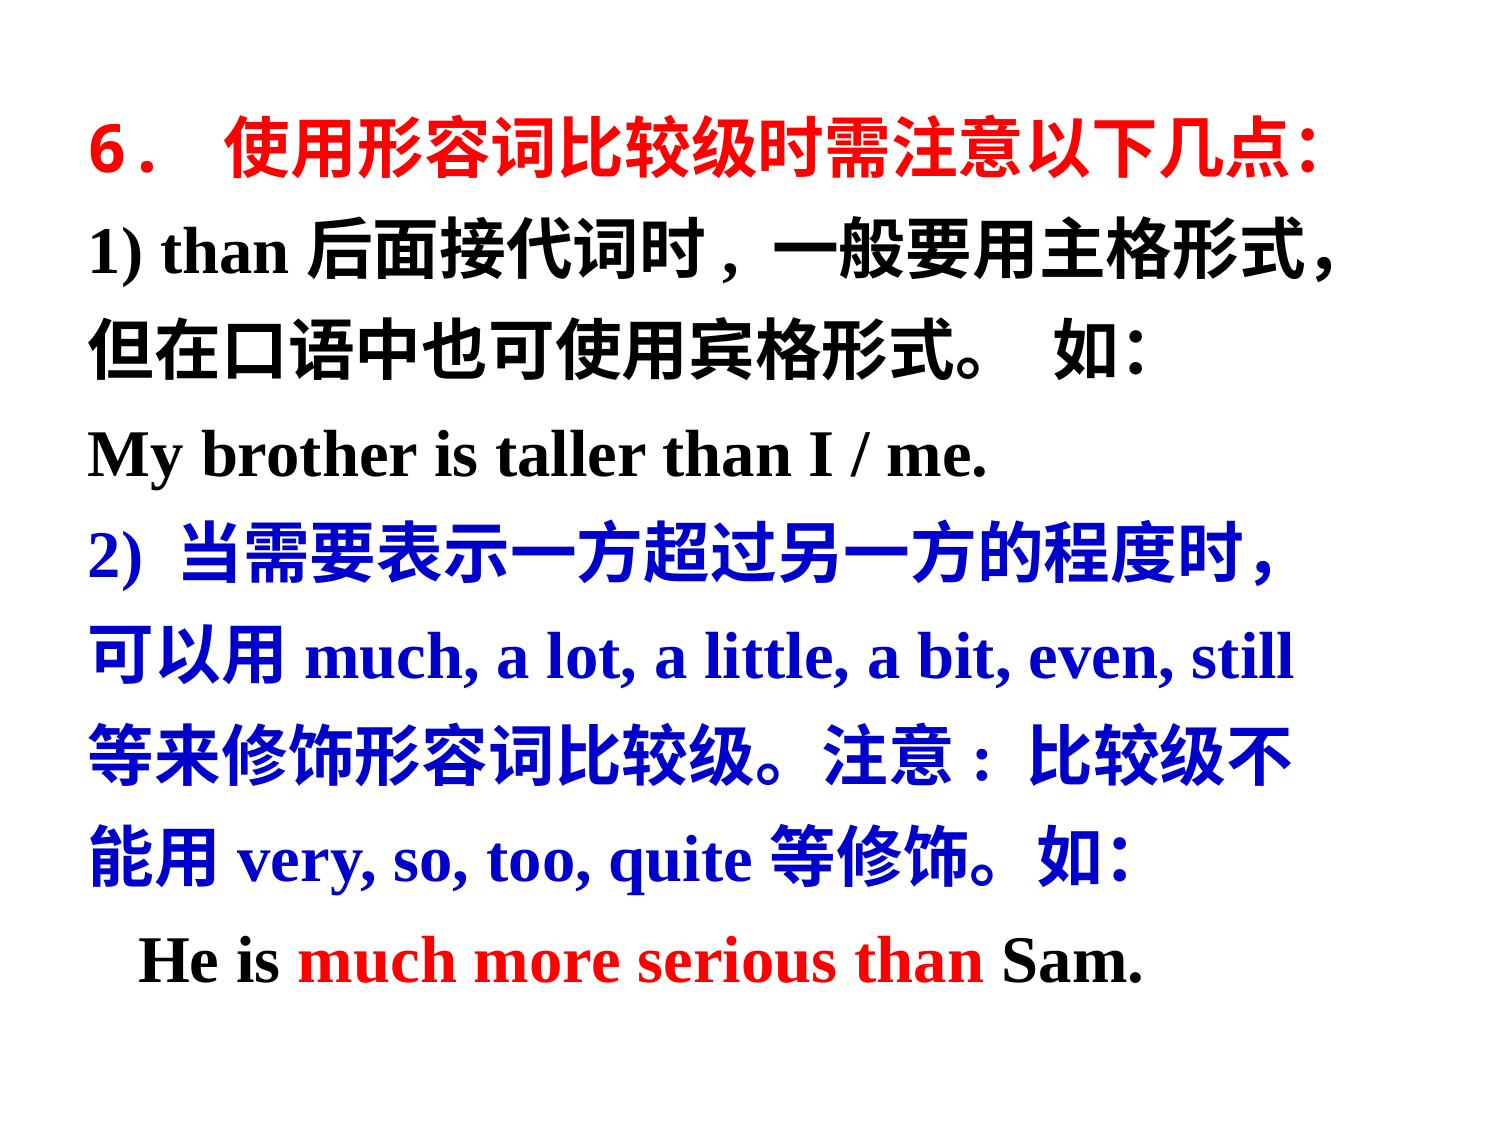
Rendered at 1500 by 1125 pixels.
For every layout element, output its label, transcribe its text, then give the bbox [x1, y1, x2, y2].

list 6. 使用形容词比较级时需注意以下几点： 1) than后面接代词时, 一般要用主格形式， 但在口语中也可使用宾格形式。 如： My brother is taller than I / me. 2) 当需要表示一方超过另一方的程度时， 可以用much, a lot, a little, a bit, even, still 等来修饰形容词比较级。注意: 比较级不 能用very, so, too, quite等修饰。如： He is much more serious than Sam. [72, 90, 1425, 1021]
